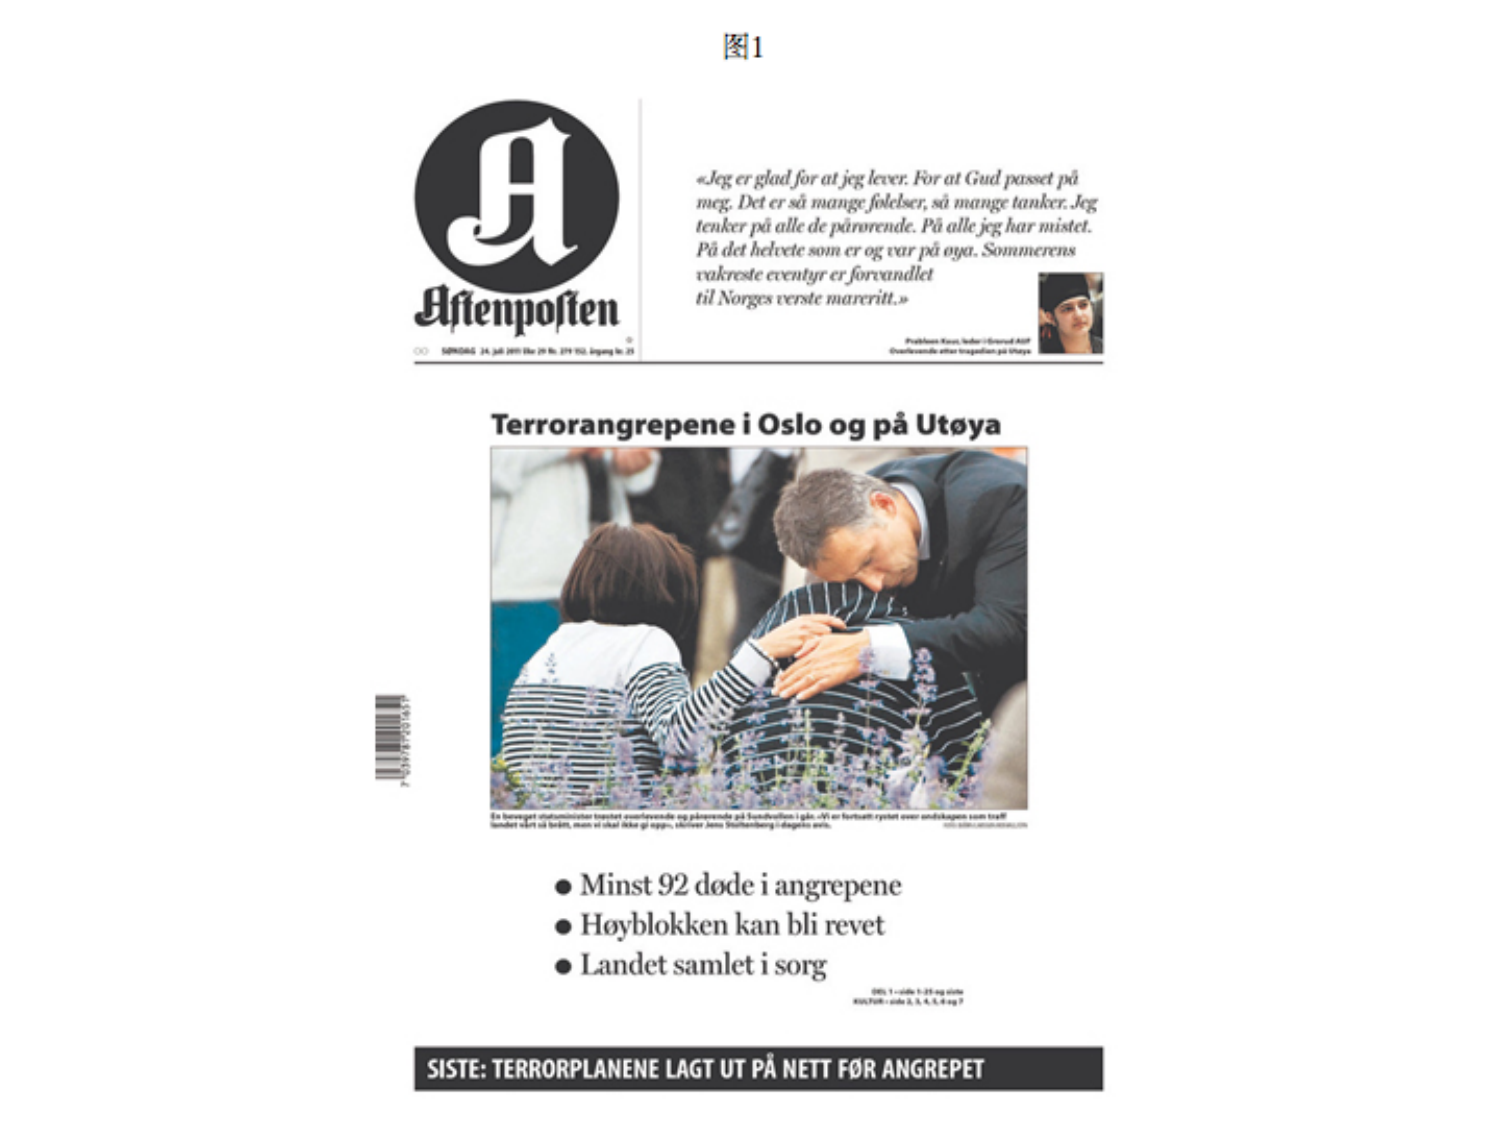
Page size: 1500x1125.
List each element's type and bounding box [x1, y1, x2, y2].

picture [352, 12, 1148, 1113]
